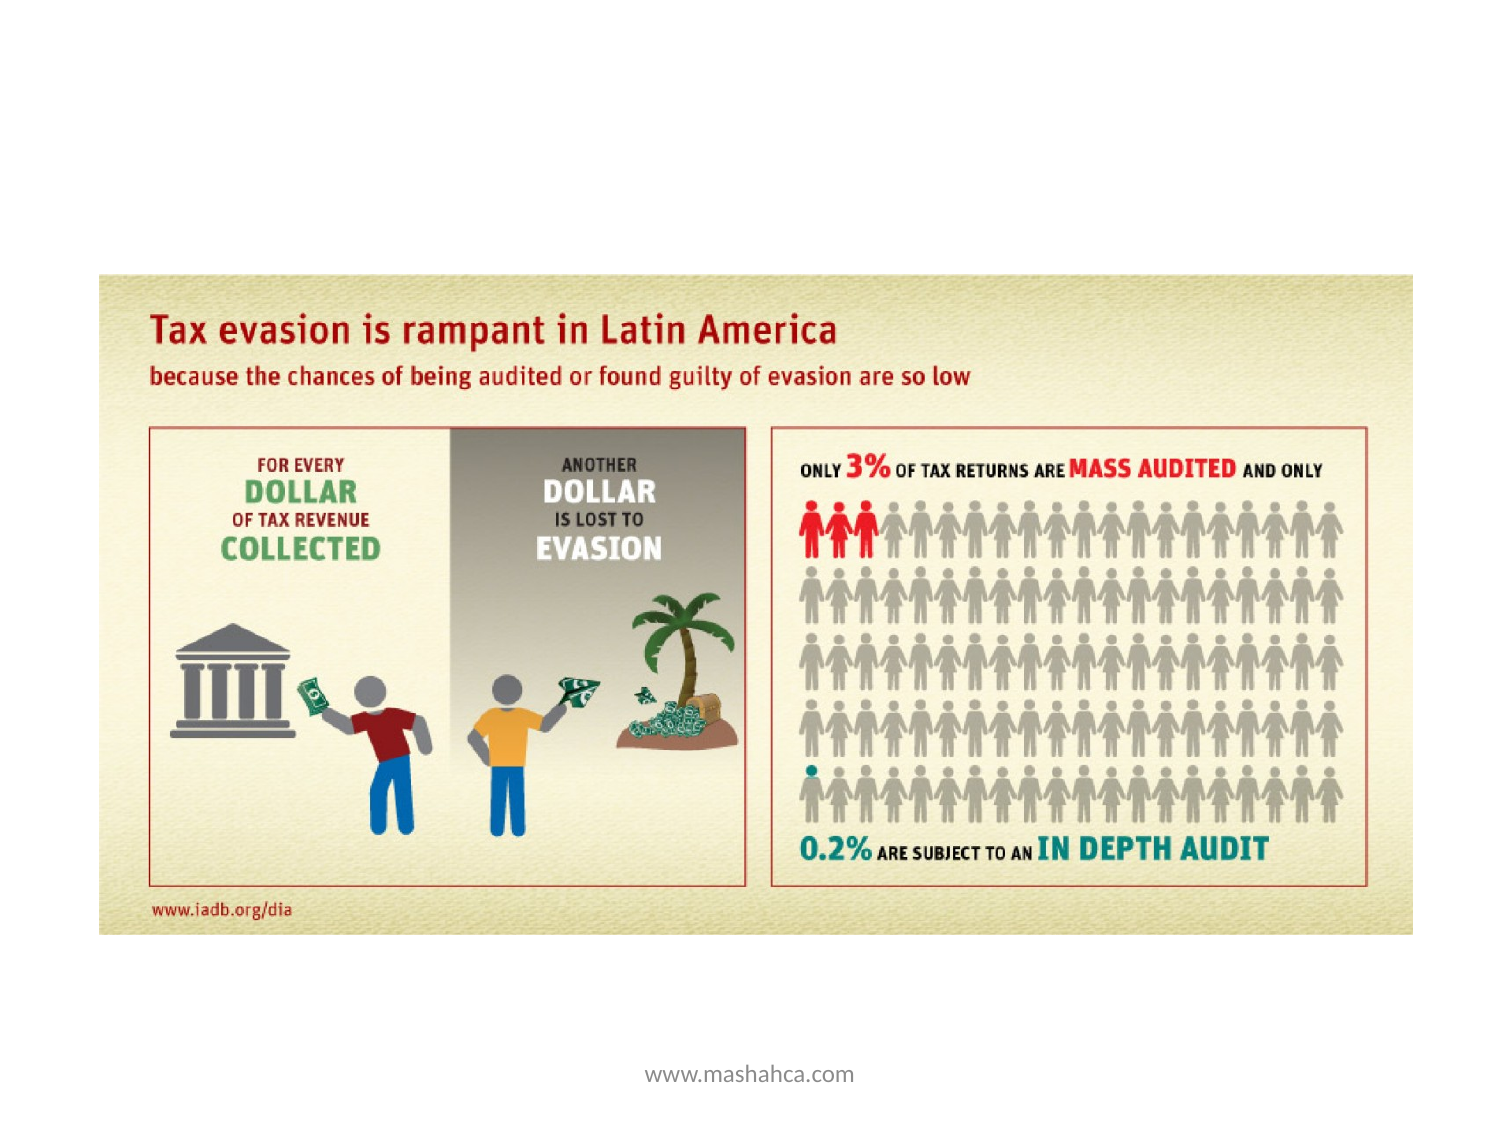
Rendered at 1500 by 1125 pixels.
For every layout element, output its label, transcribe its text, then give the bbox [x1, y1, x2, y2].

footer www.mashahca.com [512, 1042, 988, 1103]
picture [99, 274, 1414, 936]
